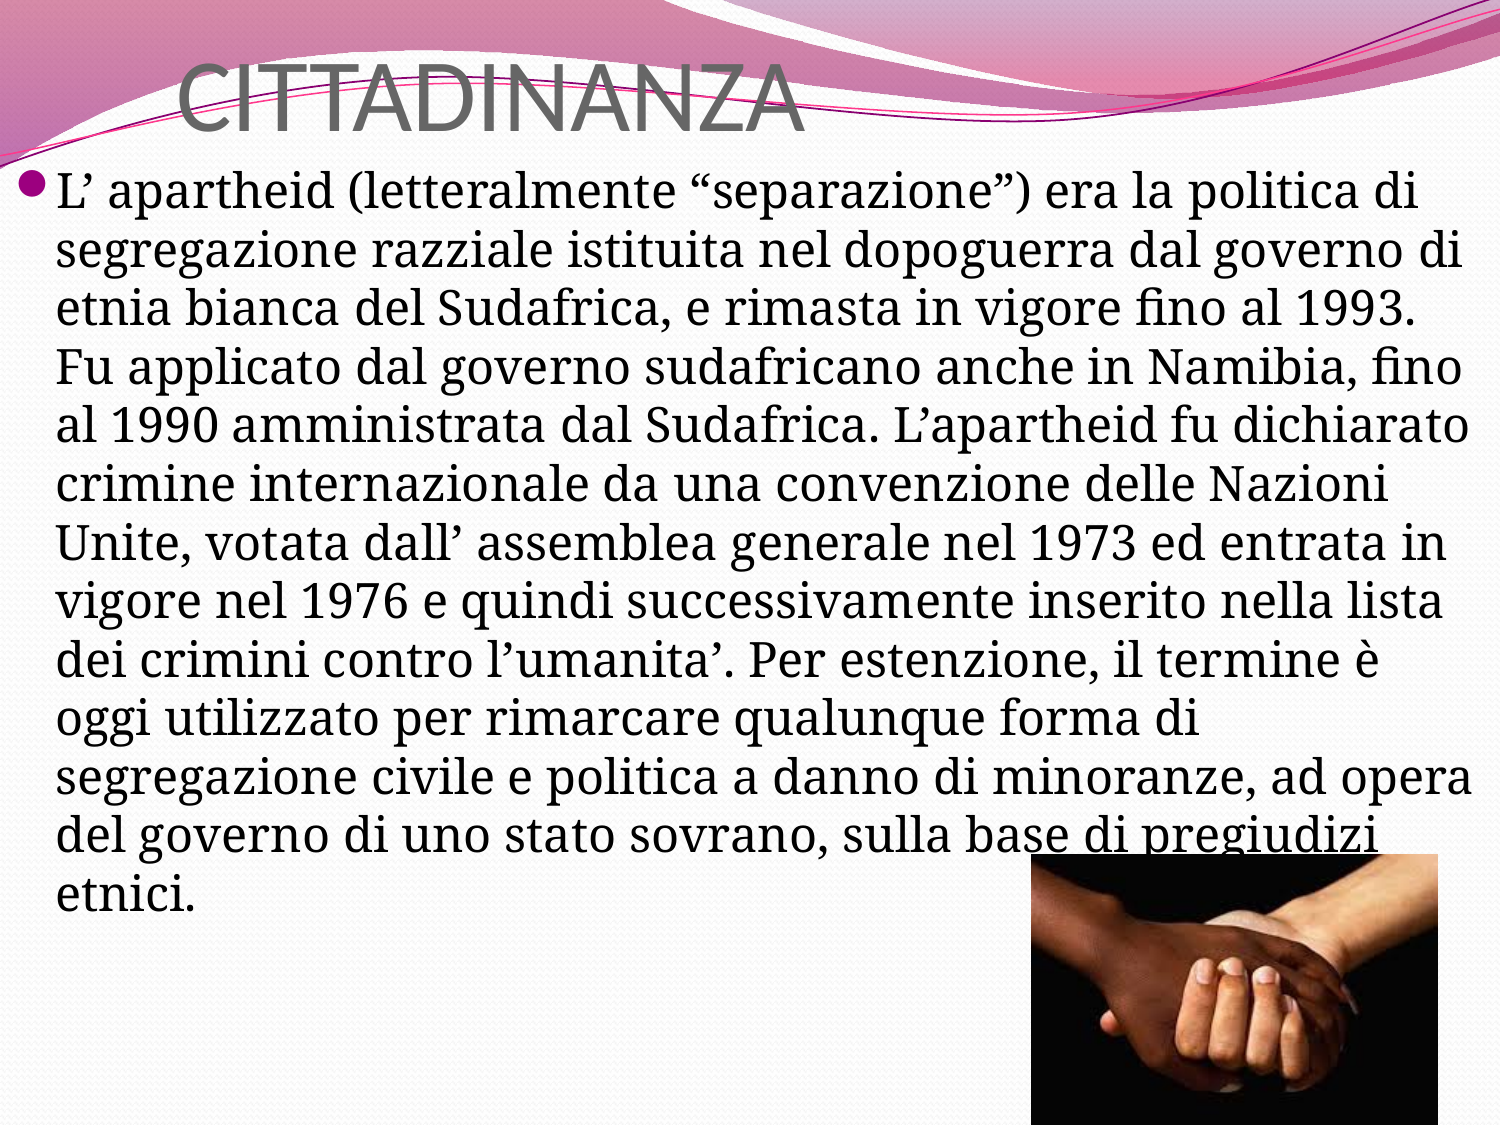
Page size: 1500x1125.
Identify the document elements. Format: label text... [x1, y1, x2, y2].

title CITTADINANZA [58, 0, 973, 152]
picture [1031, 854, 1438, 1125]
list L’ apartheid (letteralmente “separazione”) era la politica di segregazione razziale istituita nel dopoguerra dal governo di etnia bianca del Sudafrica, e rimasta in vigore fino al 1993. Fu applicato dal governo sudafricano anche in Namibia, fino al 1990 amministrata dal Sudafrica. L’apartheid fu dichiarato crimine internazionale da una convenzione delle Nazioni Unite, votata dall’ assemblea generale nel 1973 ed entrata in vigore nel 1976 e quindi successivamente inserito nella lista dei crimini contro l’umanita’. Per estenzione, il termine è oggi utilizzato per rimarcare qualunque forma di segregazione civile e politica a danno di minoranze, ad opera del governo di uno stato sovrano, sulla base di pregiudizi etnici. [0, 152, 1500, 933]
